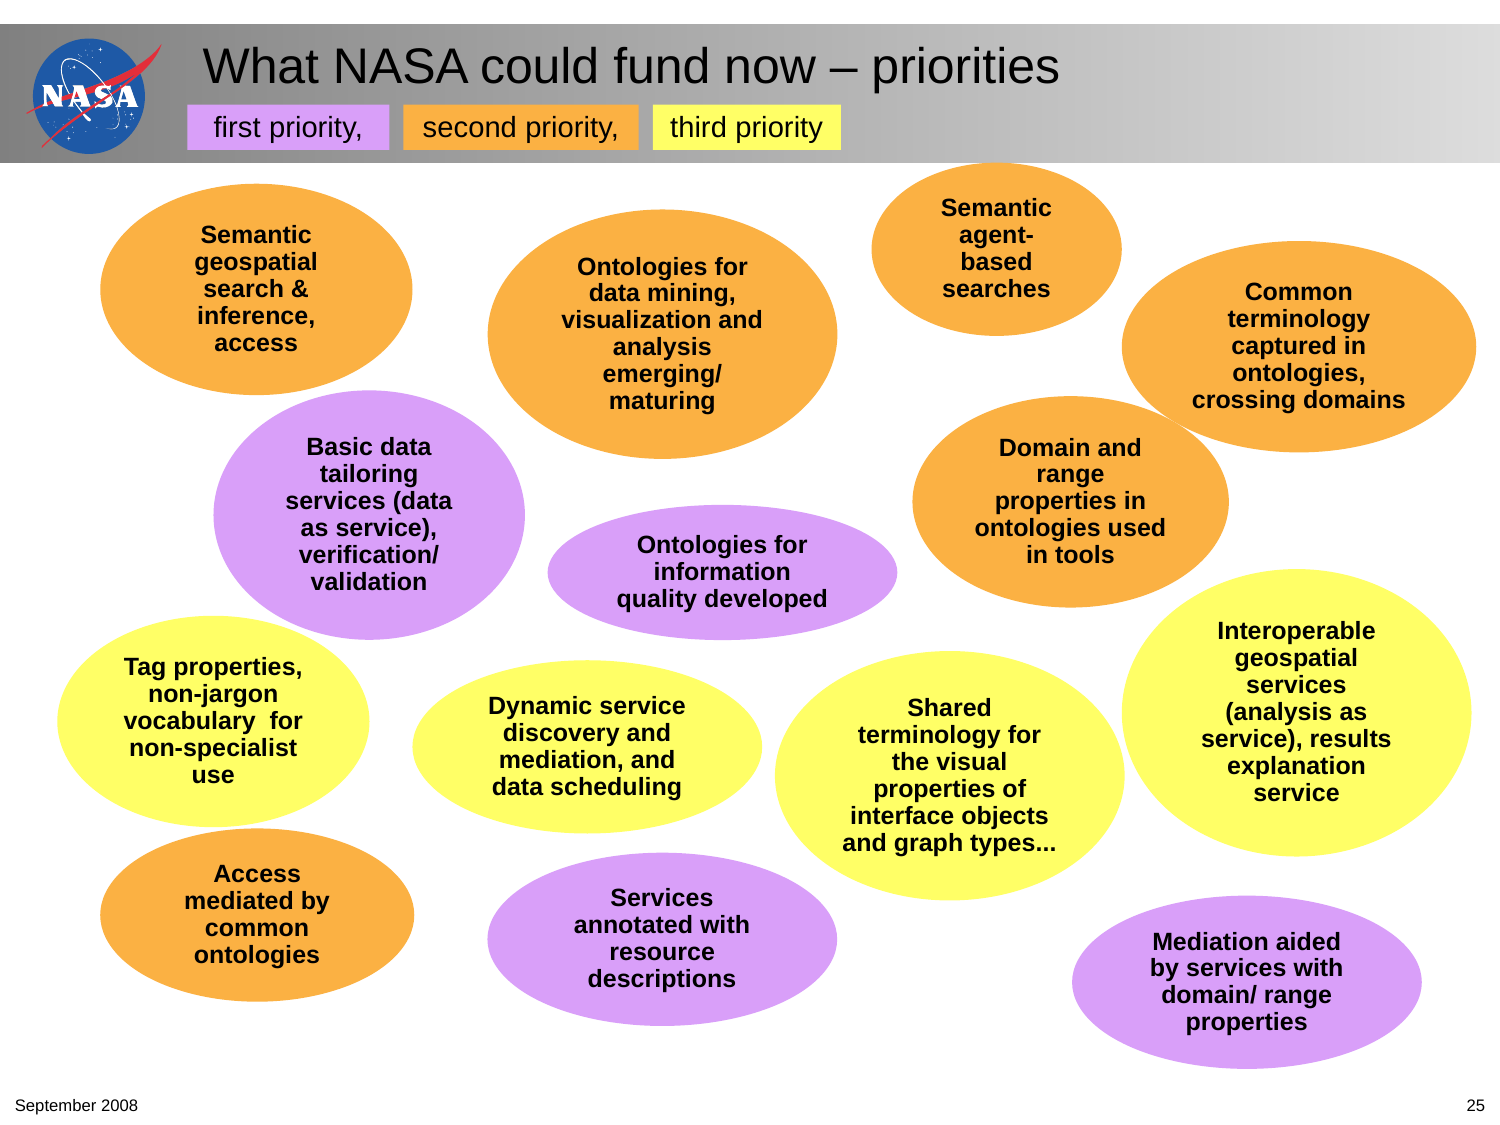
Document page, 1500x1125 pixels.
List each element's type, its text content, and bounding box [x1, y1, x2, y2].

text_box Access mediated by common ontologies [100, 828, 415, 1002]
text_box Domain and range properties in ontologies used in tools [912, 396, 1229, 608]
text_box Tag properties, non-jargon vocabulary for non-specialist use [57, 615, 370, 828]
text_box first priority, [187, 104, 390, 150]
text_box Common terminology captured in ontologies, crossing domains [1121, 241, 1477, 453]
text_box Interoperable geospatial services (analysis as service), results explanation service [1121, 569, 1472, 857]
text_box Mediation aided by services with domain/ range properties [1072, 895, 1422, 1069]
text_box third priority [652, 104, 841, 150]
text_box Ontologies for data mining, visualization and analysis emerging/ maturing [487, 209, 838, 459]
text_box Shared terminology for the visual properties of interface objects and graph types... [774, 651, 1125, 901]
text_box second priority, [403, 104, 639, 150]
title What NASA could fund now – priorities [187, 37, 1300, 150]
text_box Services annotated with resource descriptions [487, 852, 838, 1026]
text_box September 2008 [0, 1087, 313, 1125]
text_box Dynamic service discovery and mediation, and data scheduling [412, 660, 763, 834]
text_box Ontologies for information quality developed [547, 504, 898, 641]
text_box Semantic geospatial search & inference, access [100, 183, 413, 396]
text_box Basic data tailoring services (data as service), verification/ validation [213, 390, 525, 640]
text_box 25 [1412, 1087, 1500, 1125]
text_box Semantic agent-based searches [871, 162, 1122, 336]
